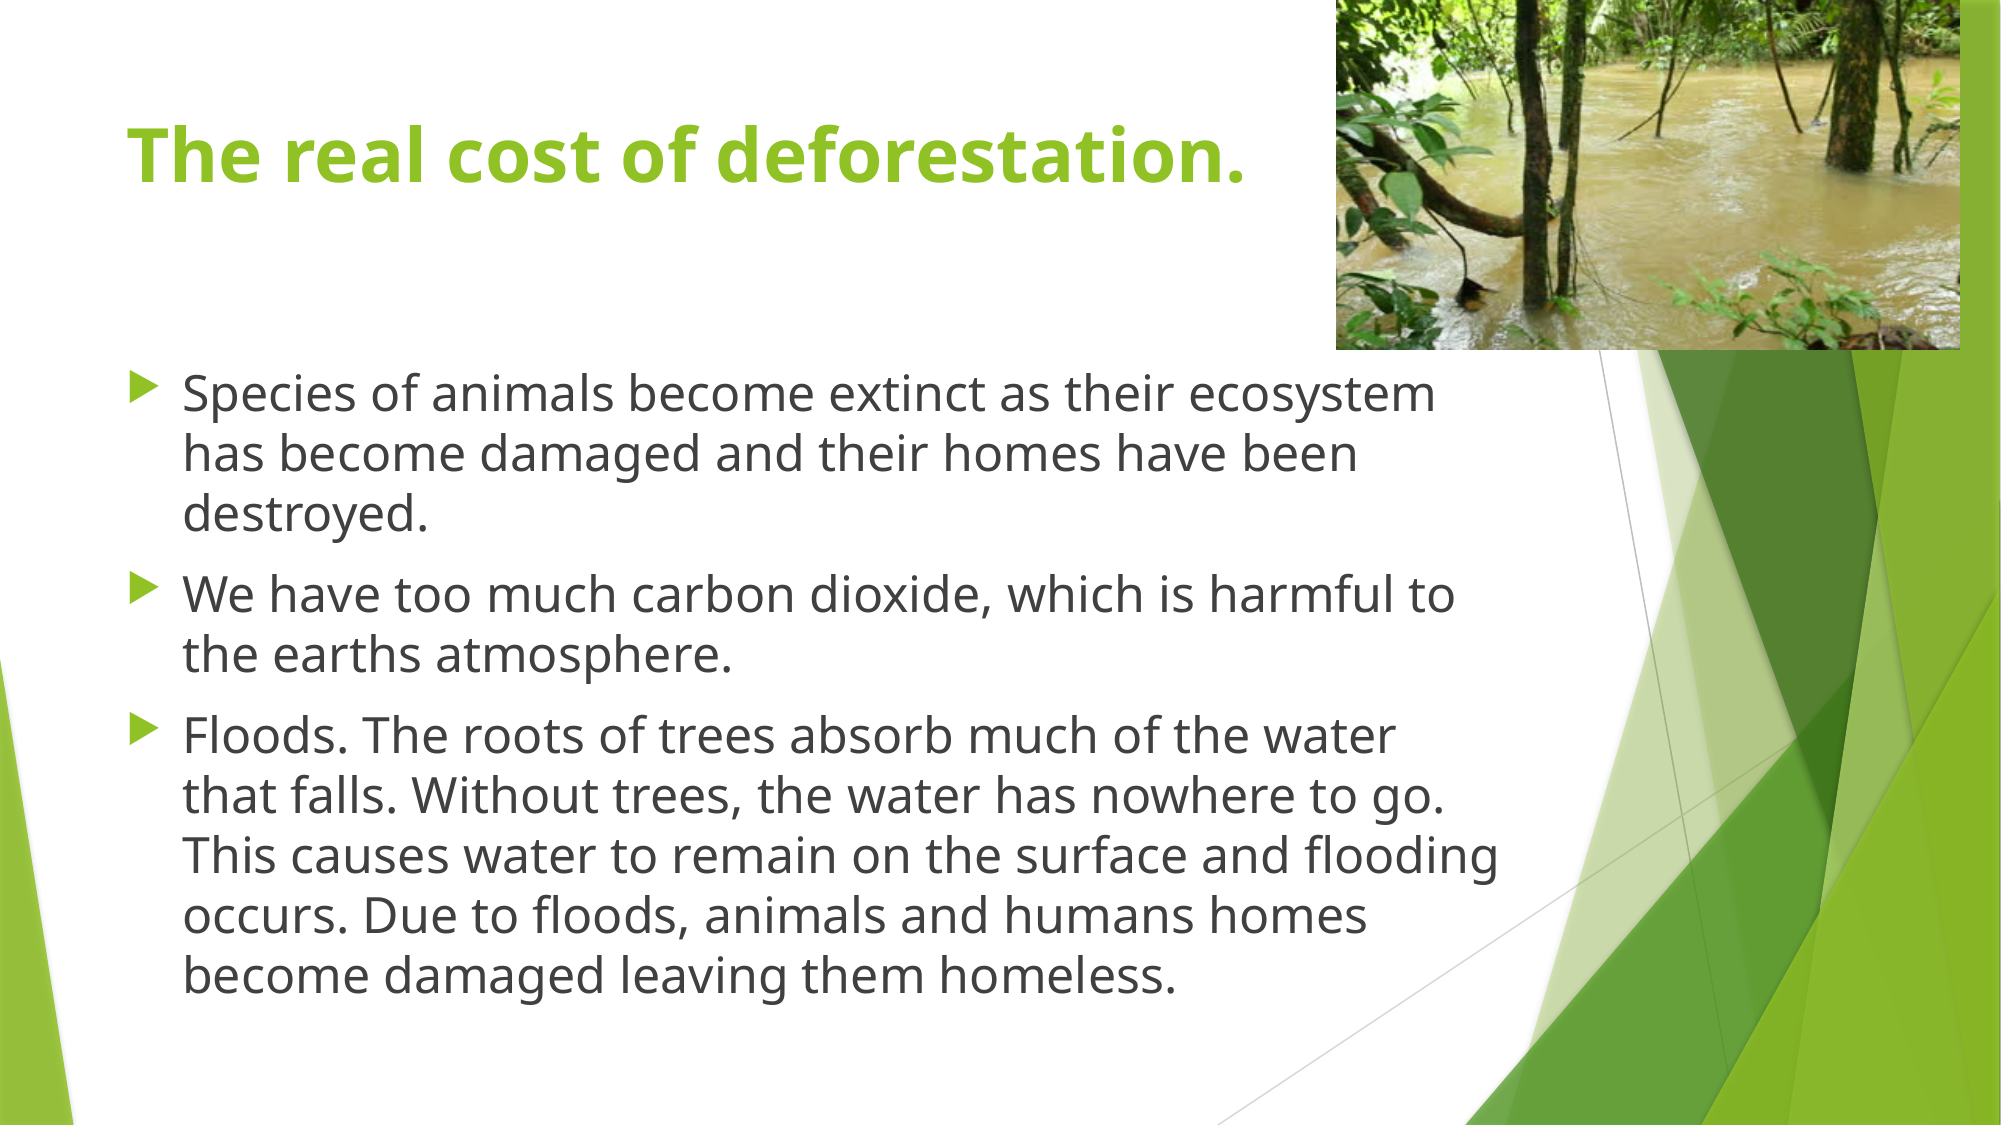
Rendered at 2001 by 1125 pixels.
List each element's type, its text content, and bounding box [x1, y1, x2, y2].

title The real cost of deforestation. [111, 99, 1331, 317]
list Species of animals become extinct as their ecosystem has become damaged and their homes have been destroyed. We have too much carbon dioxide, which is harmful to the earths atmosphere. Floods. The roots of trees absorb much of the water that falls. Without trees, the water has nowhere to go. This causes water to remain on the surface and flooding occurs. Due to floods, animals and humans homes become damaged leaving them homeless. [111, 354, 1522, 992]
picture [1335, 0, 1961, 350]
